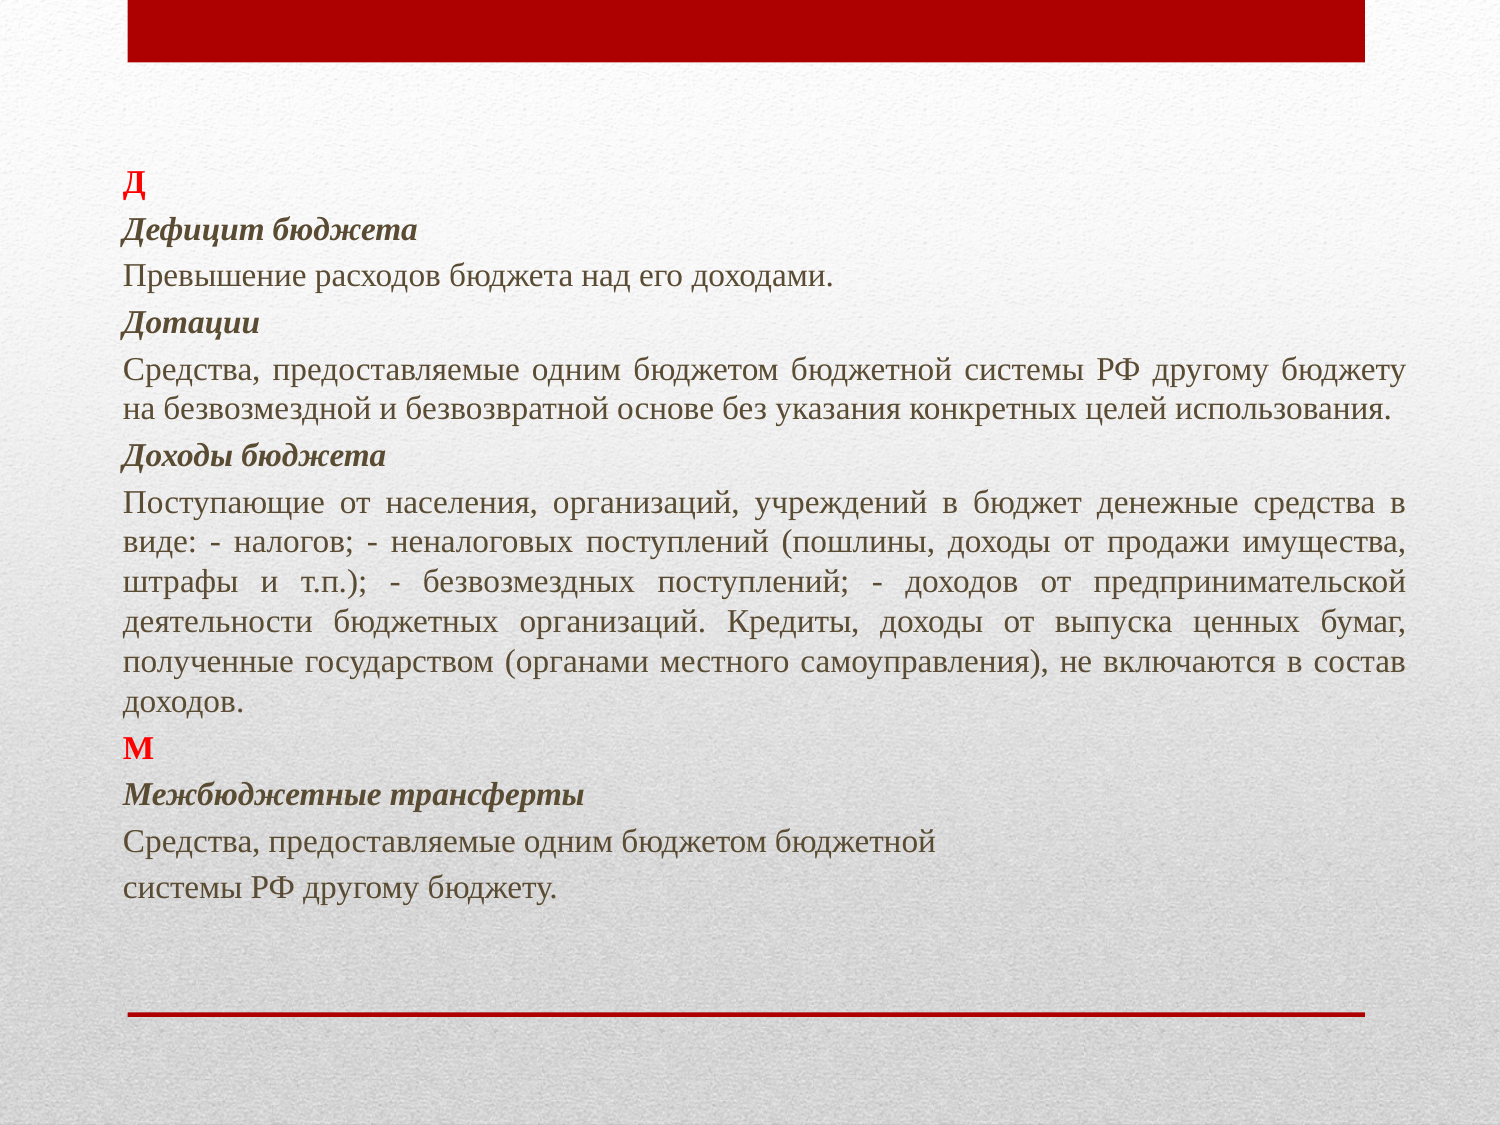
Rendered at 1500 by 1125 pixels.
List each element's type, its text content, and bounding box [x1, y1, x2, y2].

list Д Дефицит бюджета Превышение расходов бюджета над его доходами. Дотации Средства, предоставляемые одним бюджетом бюджетной системы РФ другому бюджету на безвозмездной и безвозвратной основе без указания конкретных целей использования. Доходы бюджета Поступающие от населения, организаций, учреждений в бюджет денежные средства в виде: - налогов; - неналоговых поступлений (пошлины, доходы от продажи имущества, штрафы и т.п.); - безвозмездных поступлений; - доходов от предпринимательской деятельности бюджетных организаций. Кредиты, доходы от выпуска ценных бумаг, полученные государством (органами местного самоуправления), не включаются в состав доходов. М Межбюджетные трансферты Средства, предоставляемые одним бюджетом бюджетной системы РФ другому бюджету. [100, 54, 1424, 1012]
